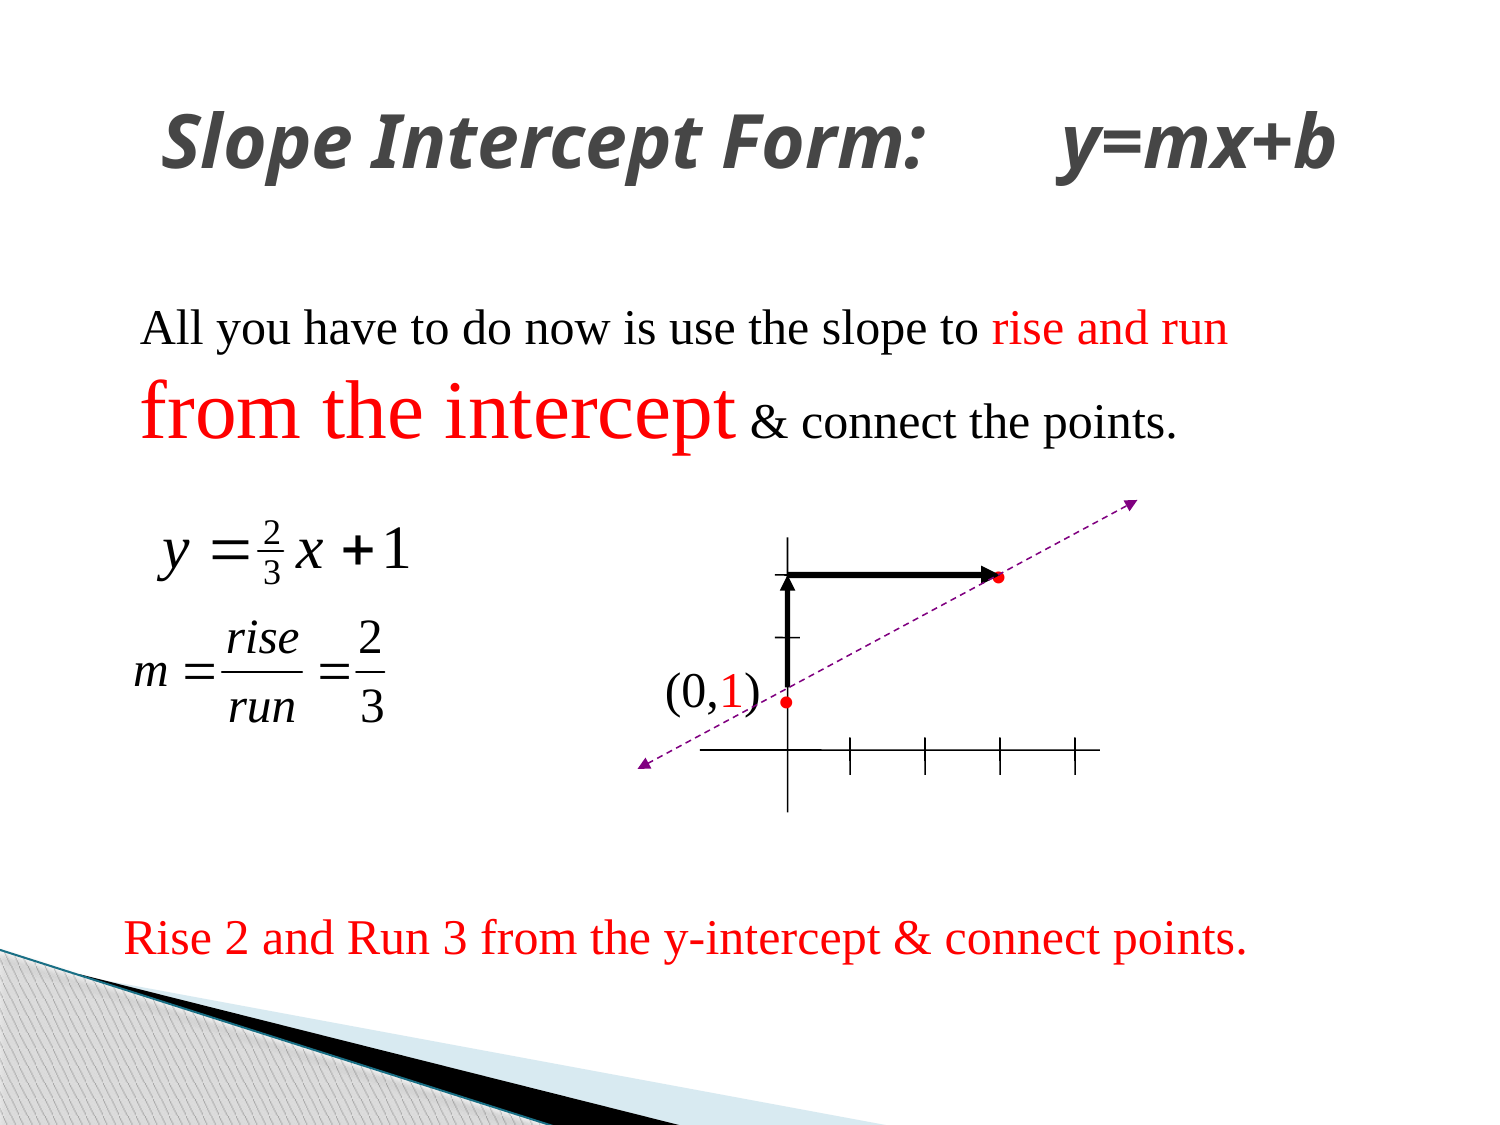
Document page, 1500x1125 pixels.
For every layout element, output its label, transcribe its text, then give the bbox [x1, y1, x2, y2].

text_box [1123, 499, 1138, 512]
text_box [787, 568, 1000, 582]
text_box (0,1) [650, 649, 776, 725]
text_box [841, 748, 872, 824]
text_box Rise 2 and Run 3 from the y-intercept & connect points. [108, 897, 1264, 973]
text_box [781, 576, 794, 687]
text_box • [975, 537, 1023, 613]
title Slope Intercept Form: y=mx+b [75, 45, 1425, 233]
text_box All you have to do now is use the slope to rise and run from the intercept & connect the points. [124, 287, 1338, 633]
text_box • [762, 662, 810, 738]
text_box [637, 757, 654, 769]
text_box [124, 612, 393, 729]
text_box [149, 512, 413, 590]
